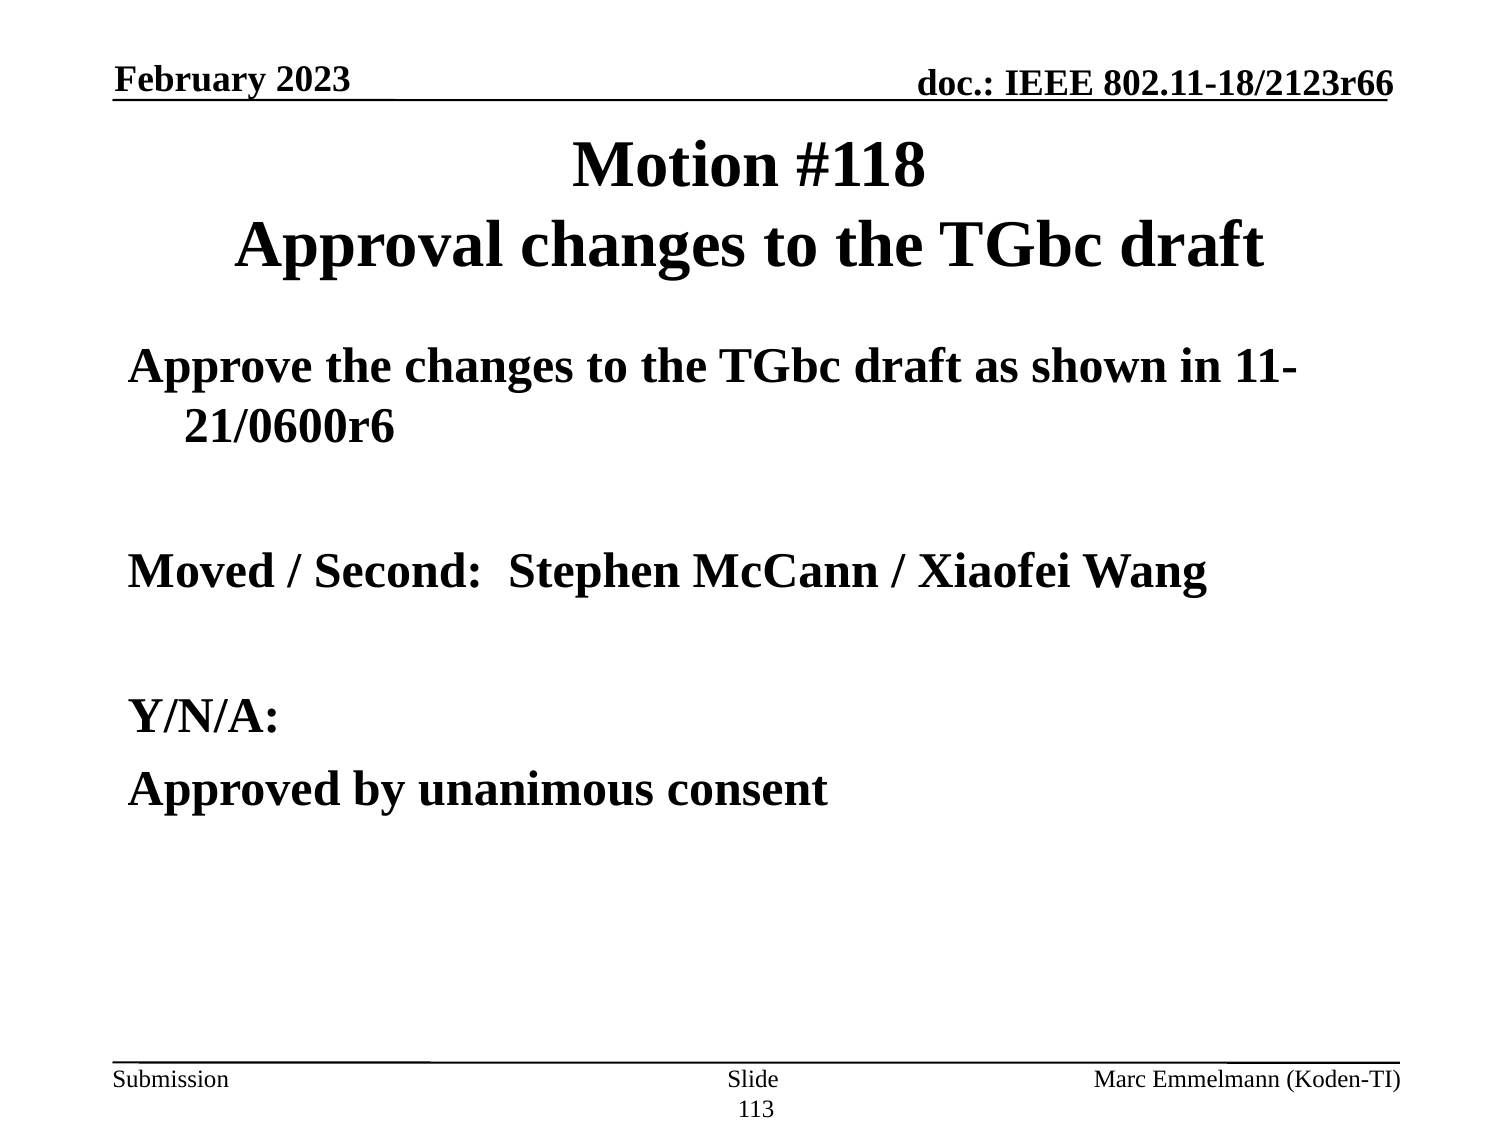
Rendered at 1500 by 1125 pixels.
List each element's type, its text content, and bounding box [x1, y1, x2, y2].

title Motion #118 Approval changes to the TGbc draft [112, 112, 1388, 288]
footer Marc Emmelmann (Koden-TI) [878, 1061, 1402, 1093]
slide_number Slide 113 [712, 1061, 800, 1123]
list Approve the changes to the TGbc draft as shown in 11-21/0600r6 Moved / Second: Stephen McCann / Xiaofei Wang Y/N/A: Approved by unanimous consent [112, 324, 1388, 1000]
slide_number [114, 54, 423, 100]
